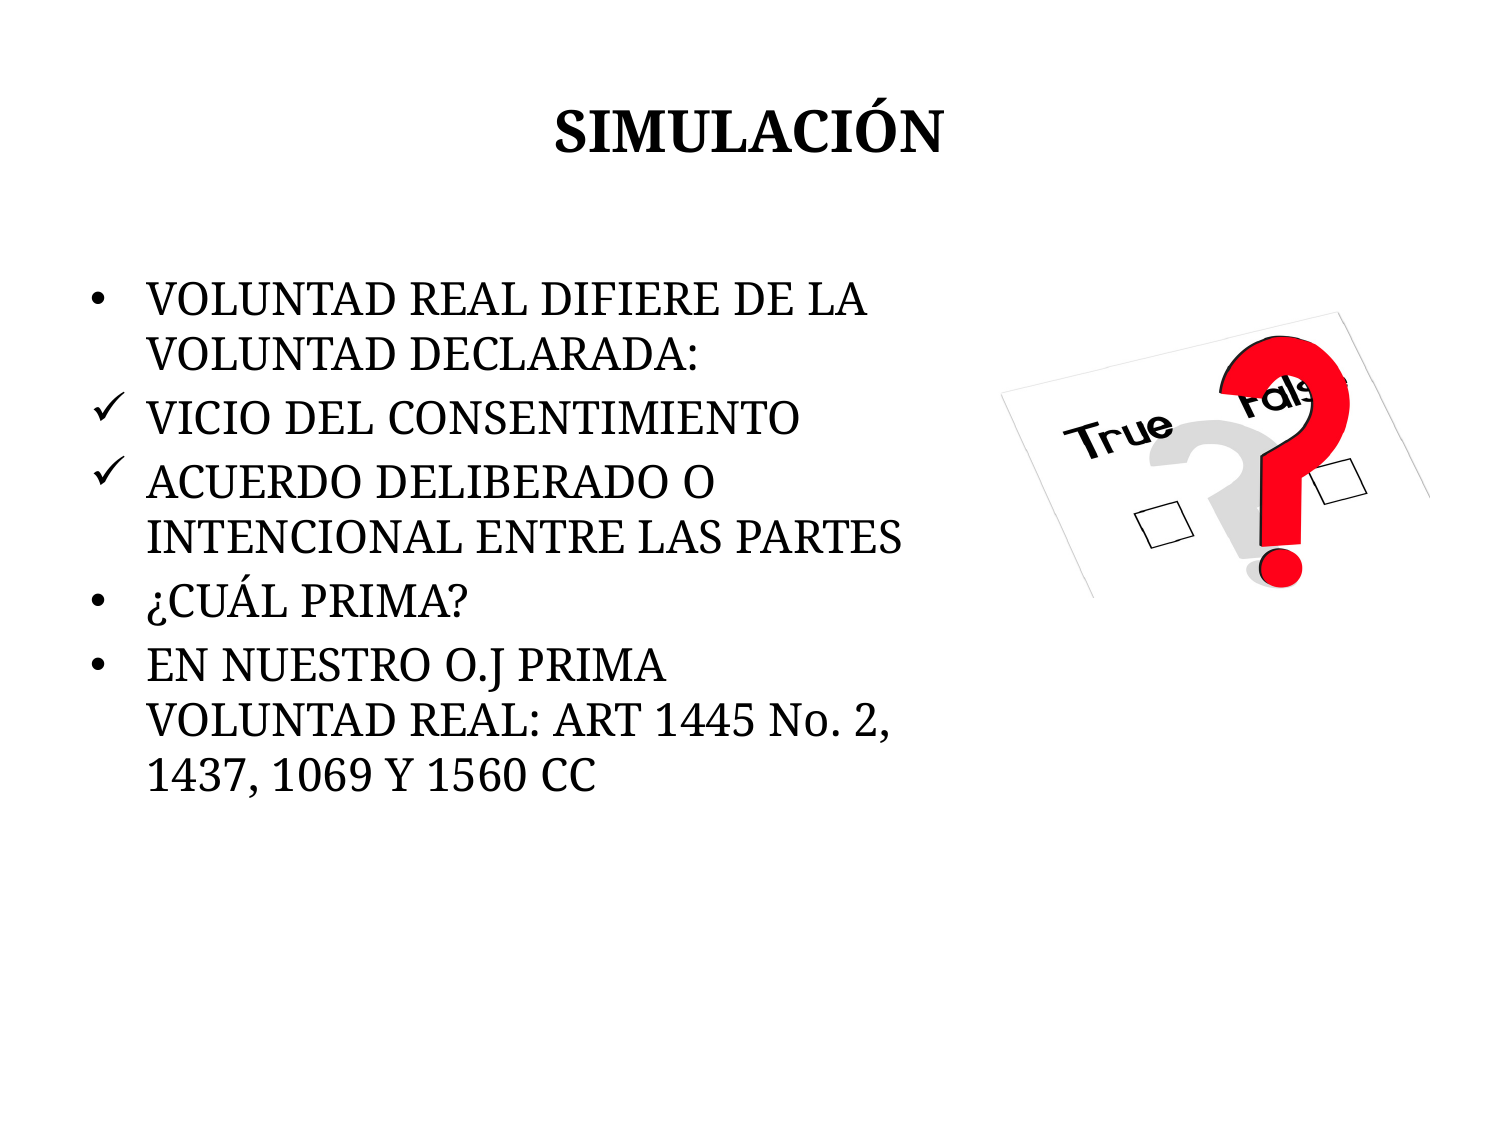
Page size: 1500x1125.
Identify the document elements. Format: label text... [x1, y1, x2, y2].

list VOLUNTAD REAL DIFIERE DE LA VOLUNTAD DECLARADA: VICIO DEL CONSENTIMIENTO ACUERDO DELIBERADO O INTENCIONAL ENTRE LAS PARTES ¿CUÁL PRIMA? EN NUESTRO O.J PRIMA VOLUNTAD REAL: ART 1445 No. 2, 1437, 1069 Y 1560 CC [75, 262, 928, 1005]
title SIMULACIÓN [75, 45, 1425, 213]
picture [997, 310, 1430, 599]
